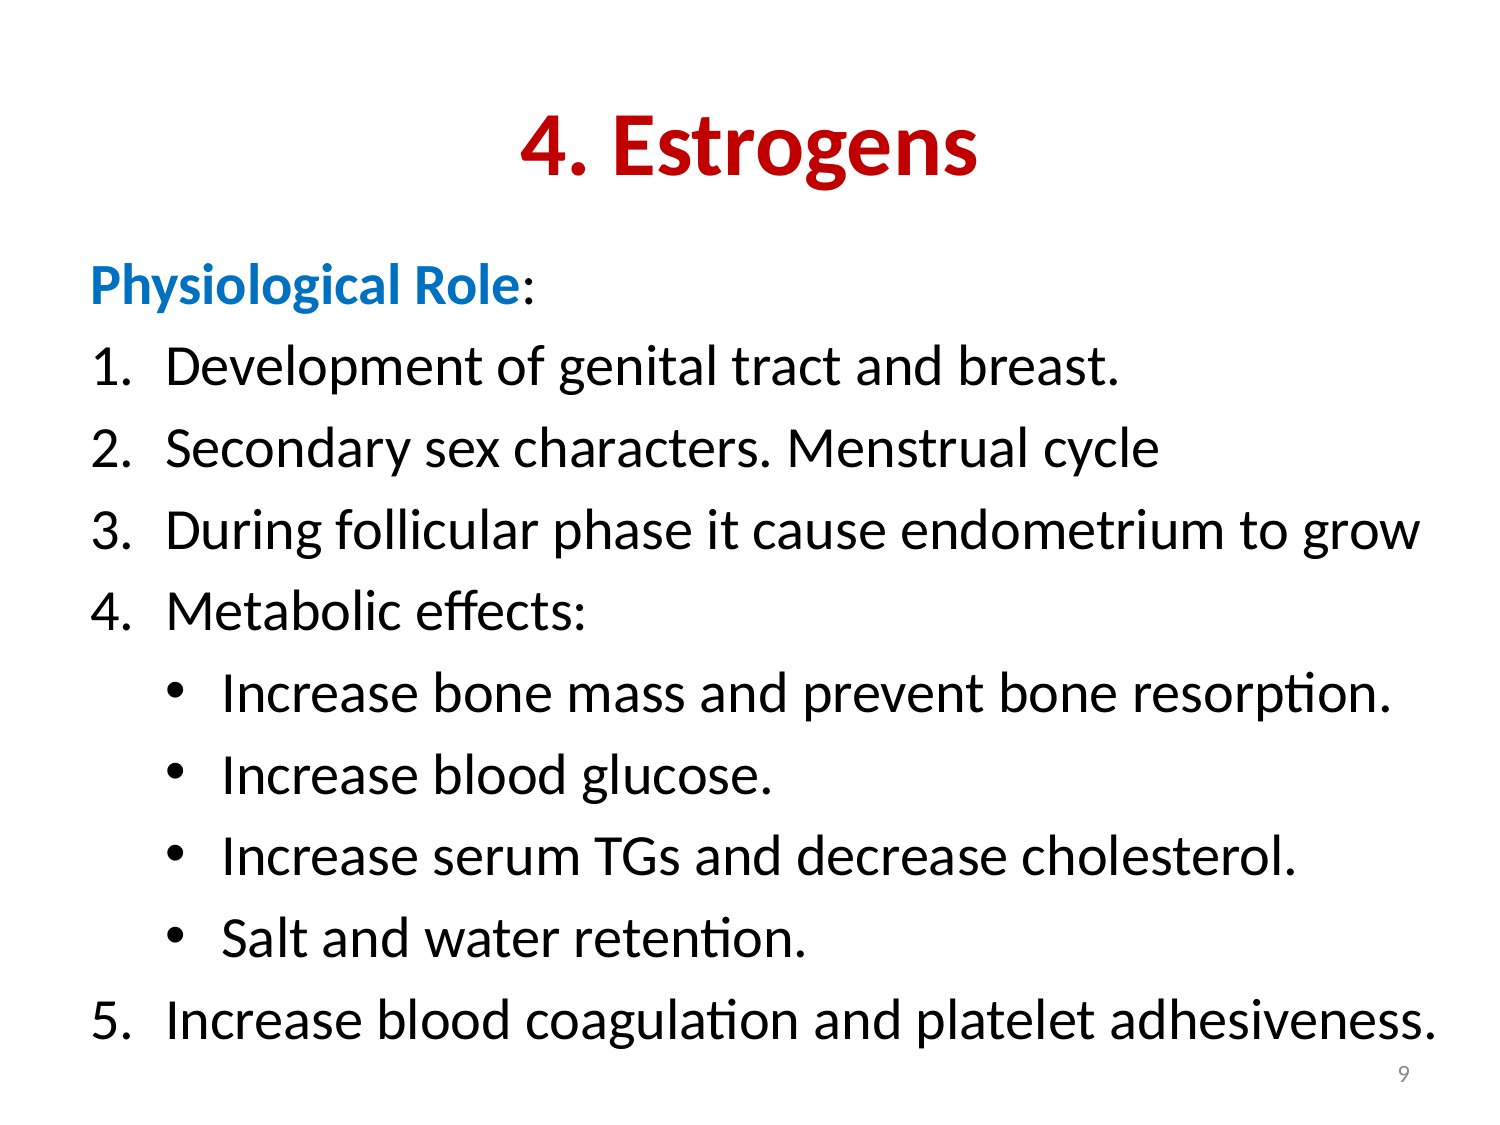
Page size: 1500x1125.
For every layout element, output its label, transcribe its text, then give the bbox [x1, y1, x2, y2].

title 4. Estrogens [75, 45, 1425, 233]
list Physiological Role: Development of genital tract and breast. Secondary sex characters. Menstrual cycle During follicular phase it cause endometrium to grow Metabolic effects: Increase bone mass and prevent bone resorption. Increase blood glucose. Increase serum TGs and decrease cholesterol. Salt and water retention. Increase blood coagulation and platelet adhesiveness. [75, 238, 1474, 981]
slide_number 9 [1074, 1042, 1425, 1103]
